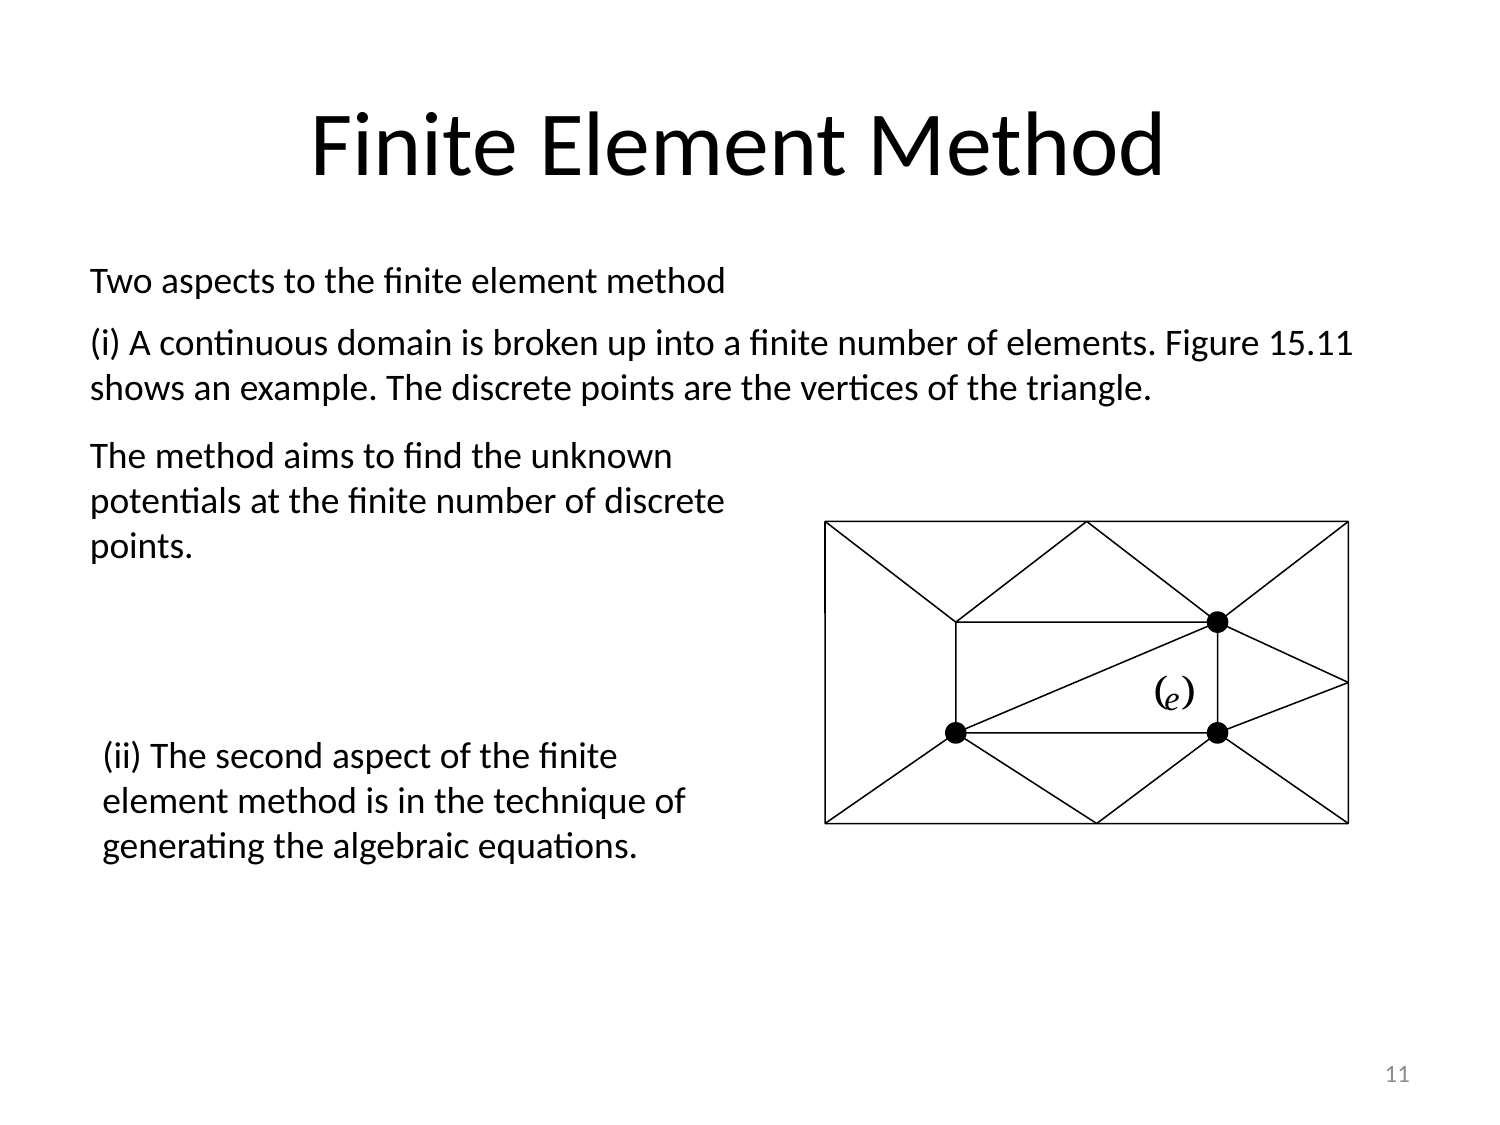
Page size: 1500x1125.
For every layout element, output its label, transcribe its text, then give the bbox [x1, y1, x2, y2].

text_box (ii) The second aspect of the finite element method is in the technique of generating the algebraic equations. [87, 723, 763, 874]
text_box The method aims to find the unknown potentials at the finite number of discrete points. [74, 423, 825, 574]
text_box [824, 521, 1349, 824]
title Finite Element Method [75, 45, 1425, 233]
text_box (i) A continuous domain is broken up into a finite number of elements. Figure 15.11 shows an example. The discrete points are the vertices of the triangle. [75, 310, 1400, 416]
text_box Two aspects to the finite element method [74, 248, 1438, 309]
slide_number 11 [1074, 1042, 1425, 1103]
